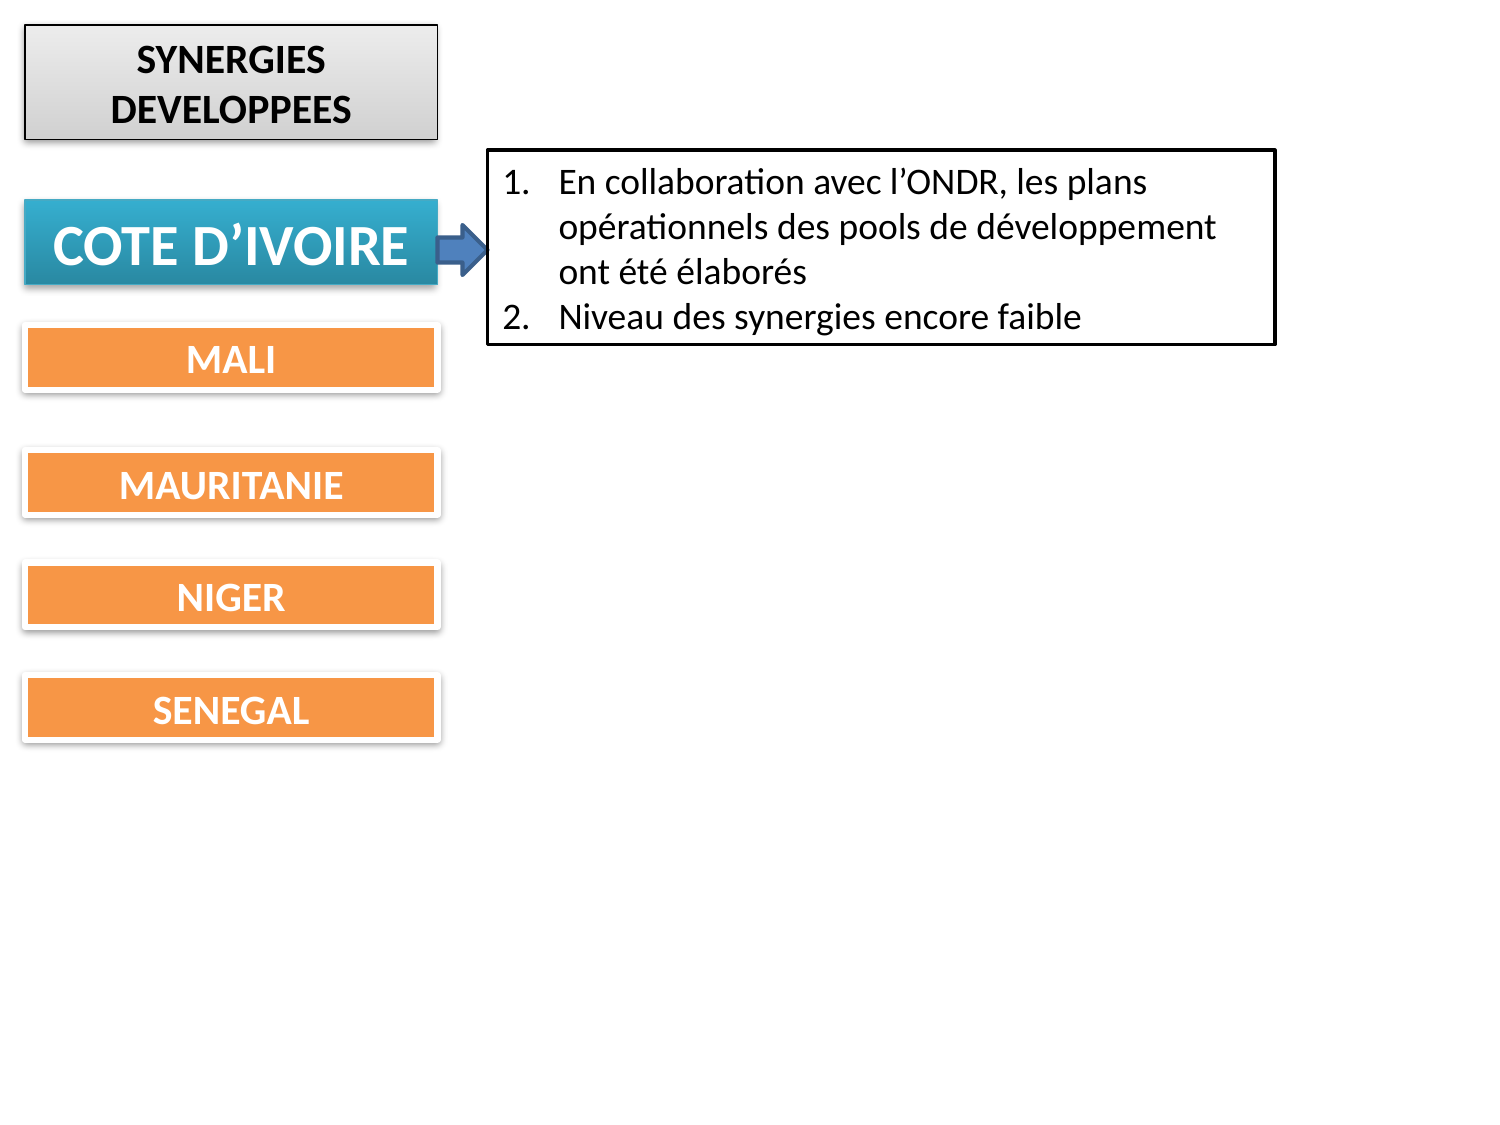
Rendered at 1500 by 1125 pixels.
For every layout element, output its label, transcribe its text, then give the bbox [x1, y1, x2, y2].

text_box [435, 223, 487, 277]
text_box NIGER [22, 559, 441, 630]
text_box SENEGAL [22, 672, 441, 743]
text_box SYNERGIES DEVELOPPEES [24, 24, 438, 140]
text_box COTE D’IVOIRE [24, 199, 438, 285]
text_box MAURITANIE [22, 447, 441, 518]
text_box MALI [22, 322, 441, 393]
text_box En collaboration avec l’ONDR, les plans opérationnels des pools de développement ont été élaborés Niveau des synergies encore faible [487, 149, 1275, 345]
